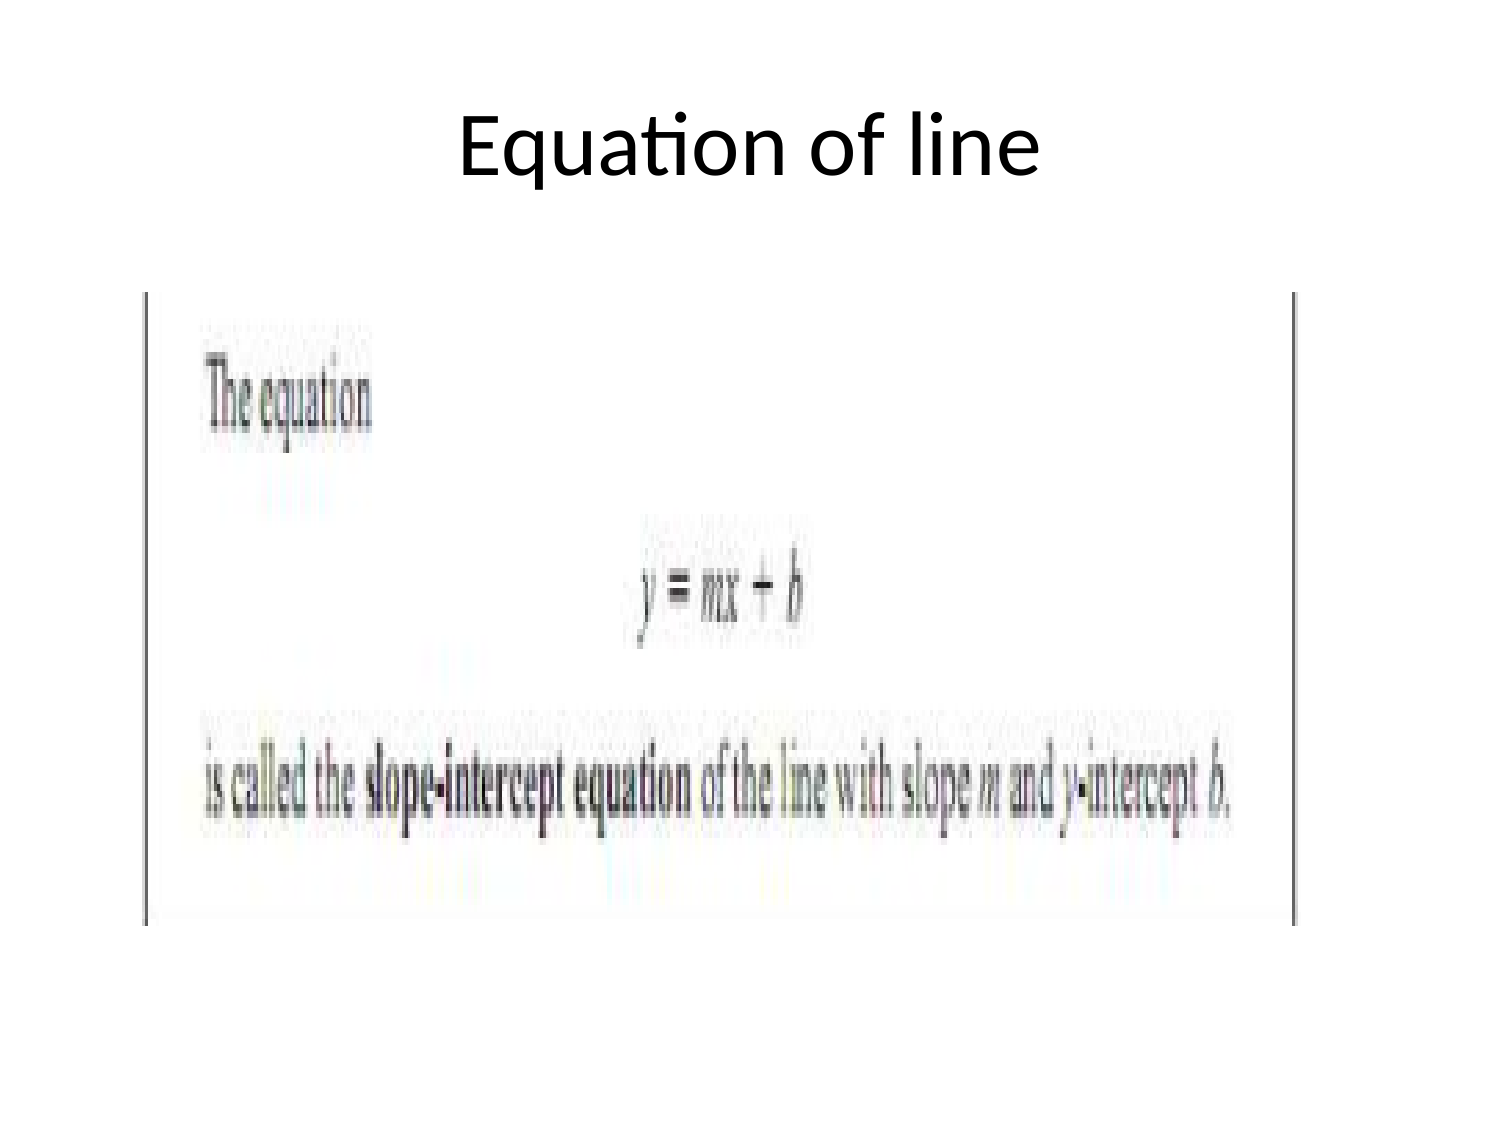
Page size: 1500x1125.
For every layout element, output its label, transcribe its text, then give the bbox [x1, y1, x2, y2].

title Equation of line [75, 45, 1425, 233]
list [140, 292, 1301, 926]
